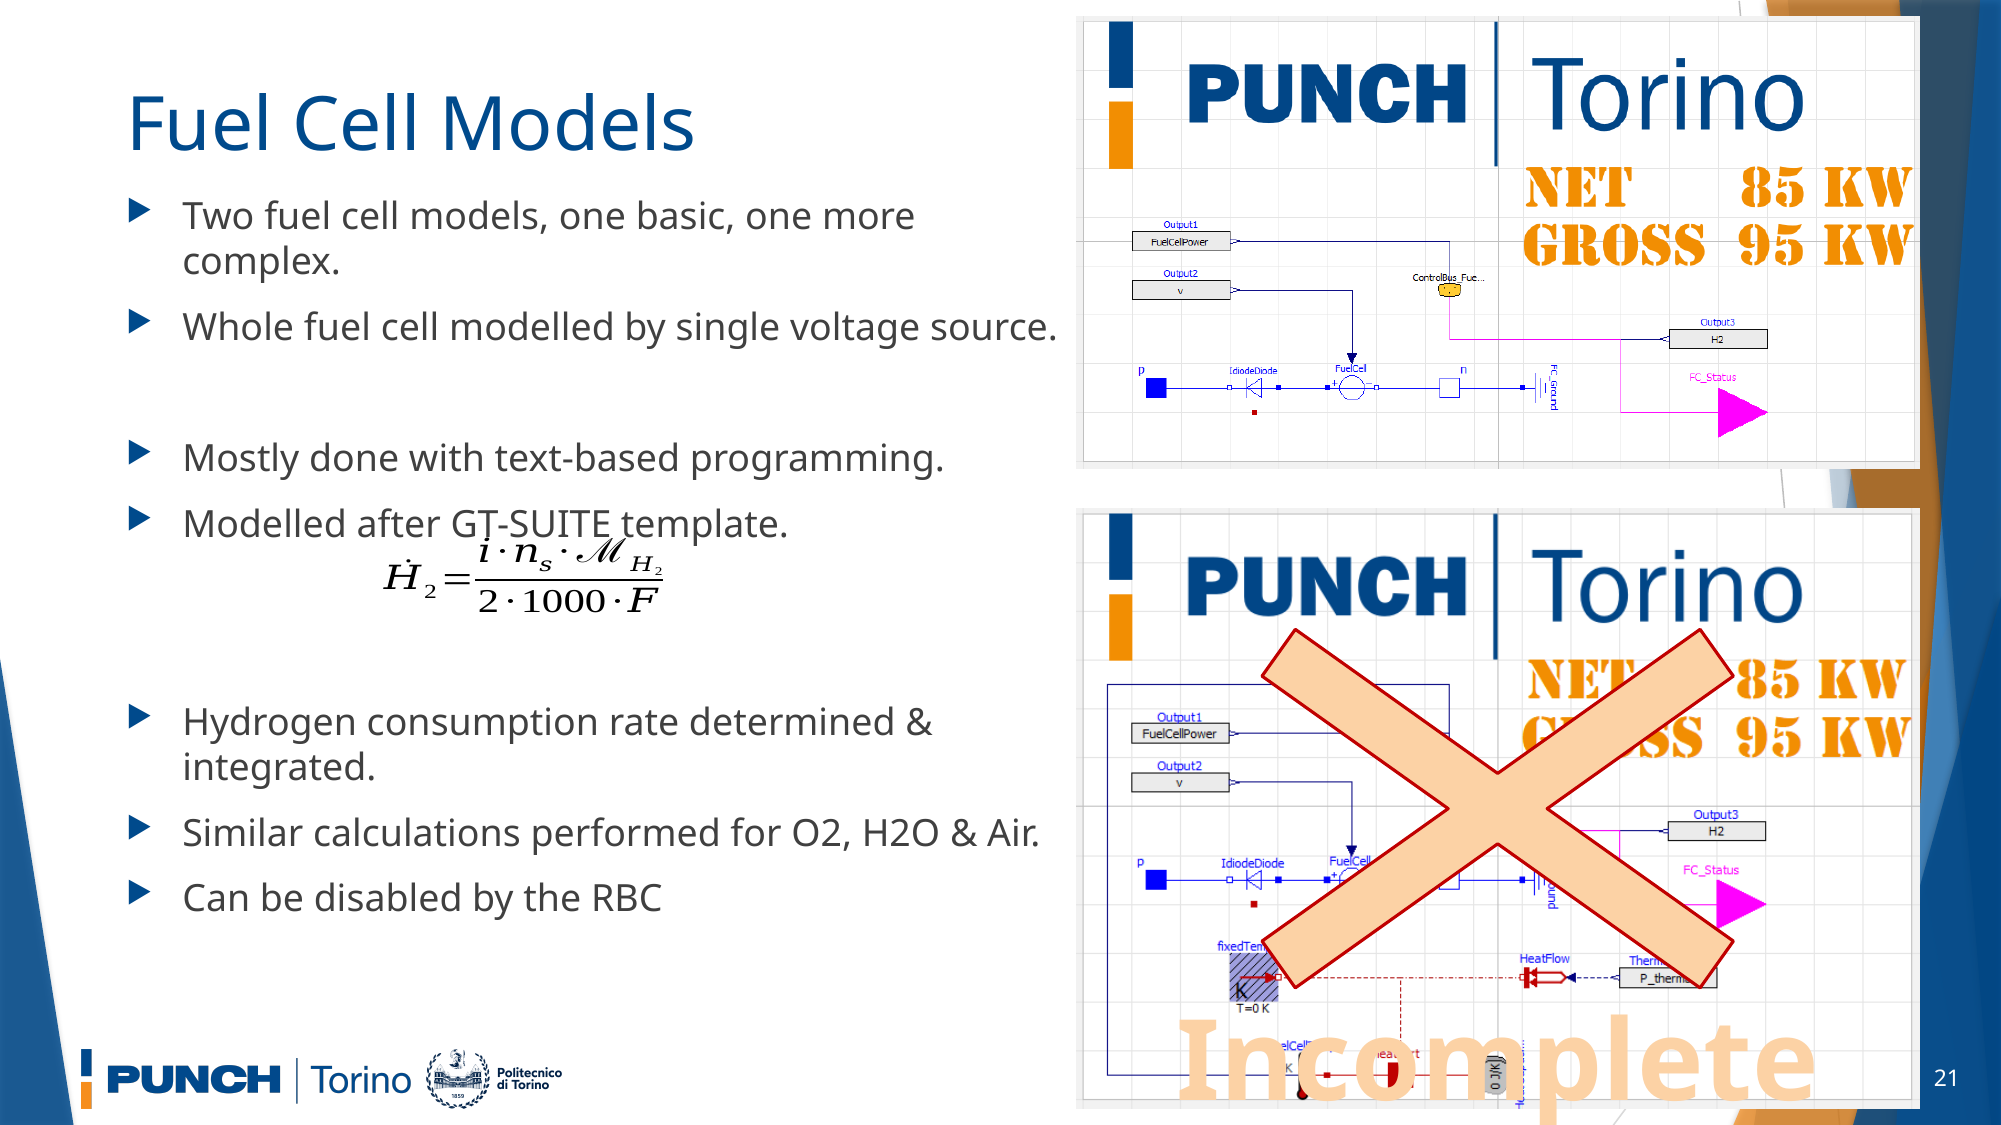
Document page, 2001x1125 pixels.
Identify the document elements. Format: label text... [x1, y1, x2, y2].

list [1075, 15, 1920, 470]
picture [81, 1049, 411, 1109]
slide_number 21 [1924, 1048, 1976, 1109]
picture [1075, 508, 1920, 1110]
picture [426, 1057, 562, 1109]
text_box Two fuel cell models, one basic, one more complex. Whole fuel cell modelled by single voltage source. Mostly done with text-based programming. Modelled after GT-SUITE template. Hydrogen consumption rate determined & integrated. Similar calculations performed for O2, H2O & Air. Can be disabled by the RBC [111, 184, 1077, 1057]
text_box Fuel Cell Models [111, 68, 1070, 184]
text_box Incomplete [1161, 1119, 1835, 1125]
